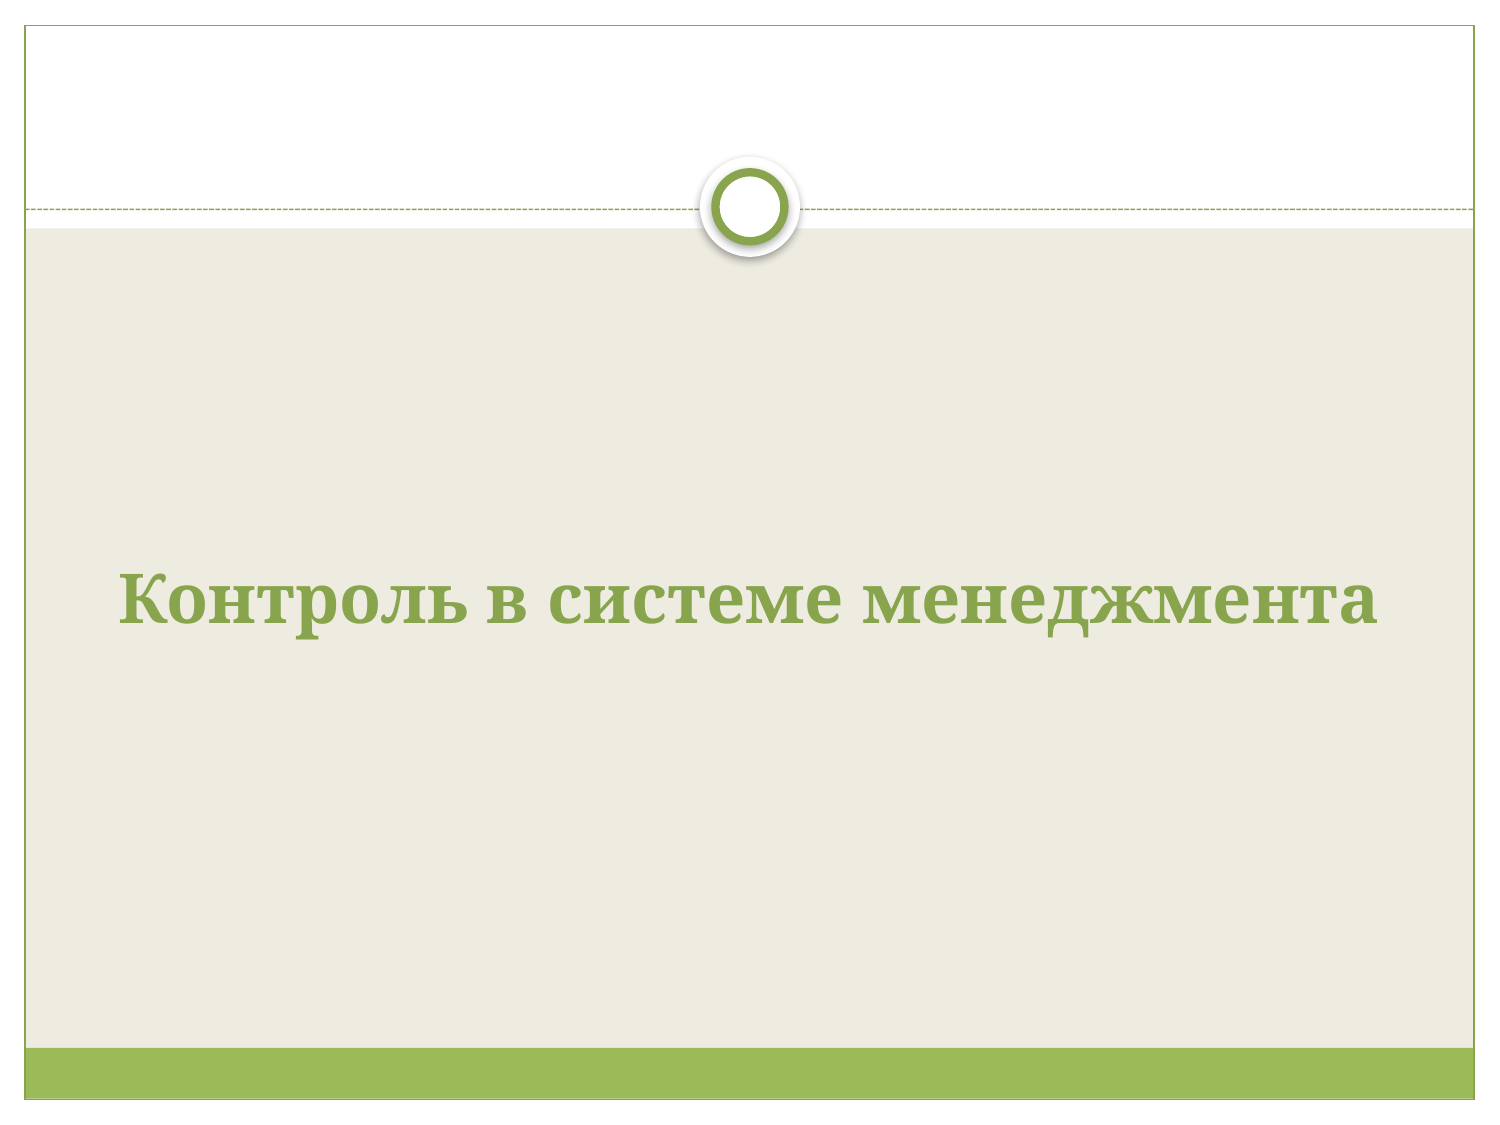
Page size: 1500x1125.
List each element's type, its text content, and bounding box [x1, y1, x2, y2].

title Контроль в системе менеджмента [49, 37, 1450, 646]
